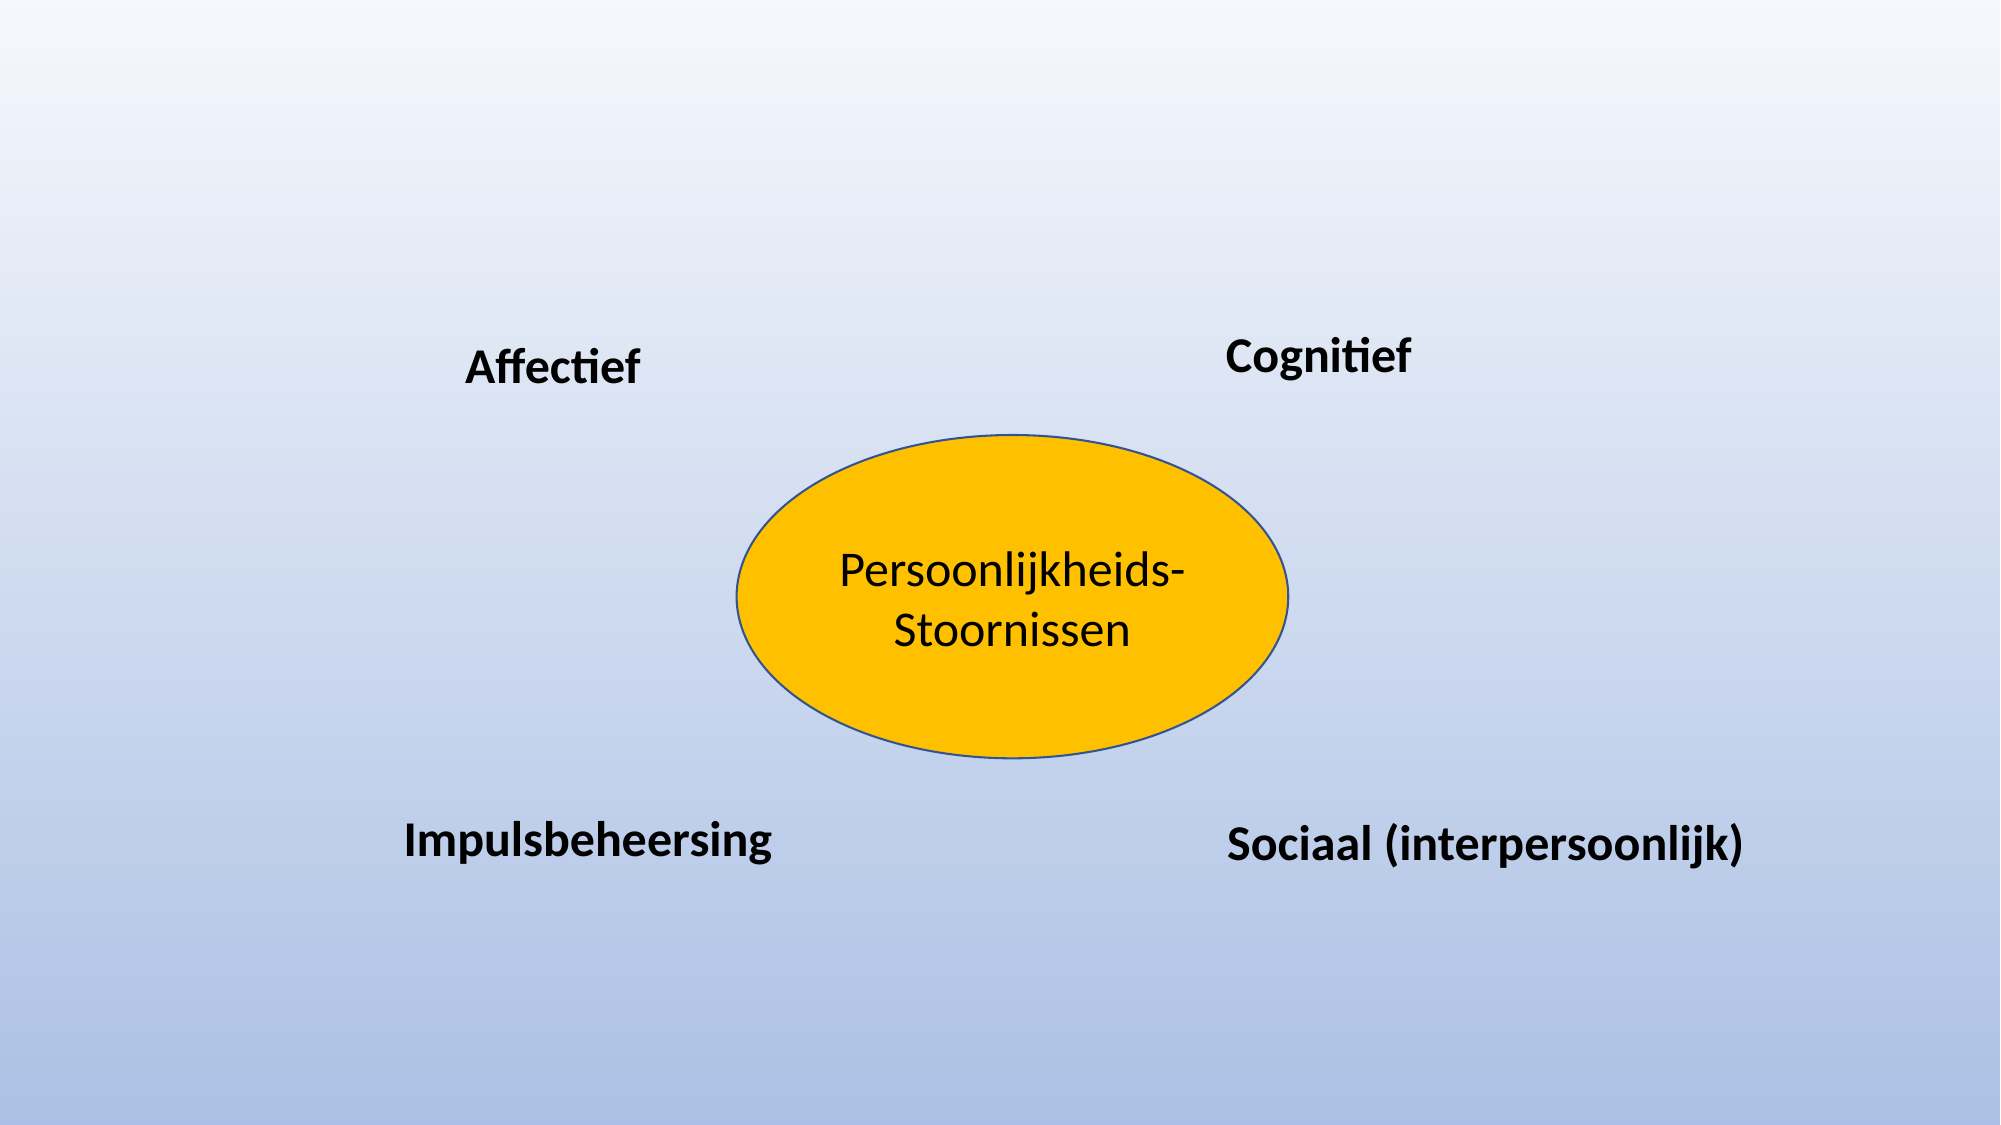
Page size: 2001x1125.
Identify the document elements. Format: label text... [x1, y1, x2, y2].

text_box Affectief [450, 326, 656, 401]
text_box Sociaal (interpersoonlijk) [1212, 802, 1760, 878]
text_box Cognitief [1211, 314, 1427, 390]
text_box Persoonlijkheids- Stoornissen [735, 433, 1290, 760]
text_box Impulsbeheersing [388, 798, 788, 874]
